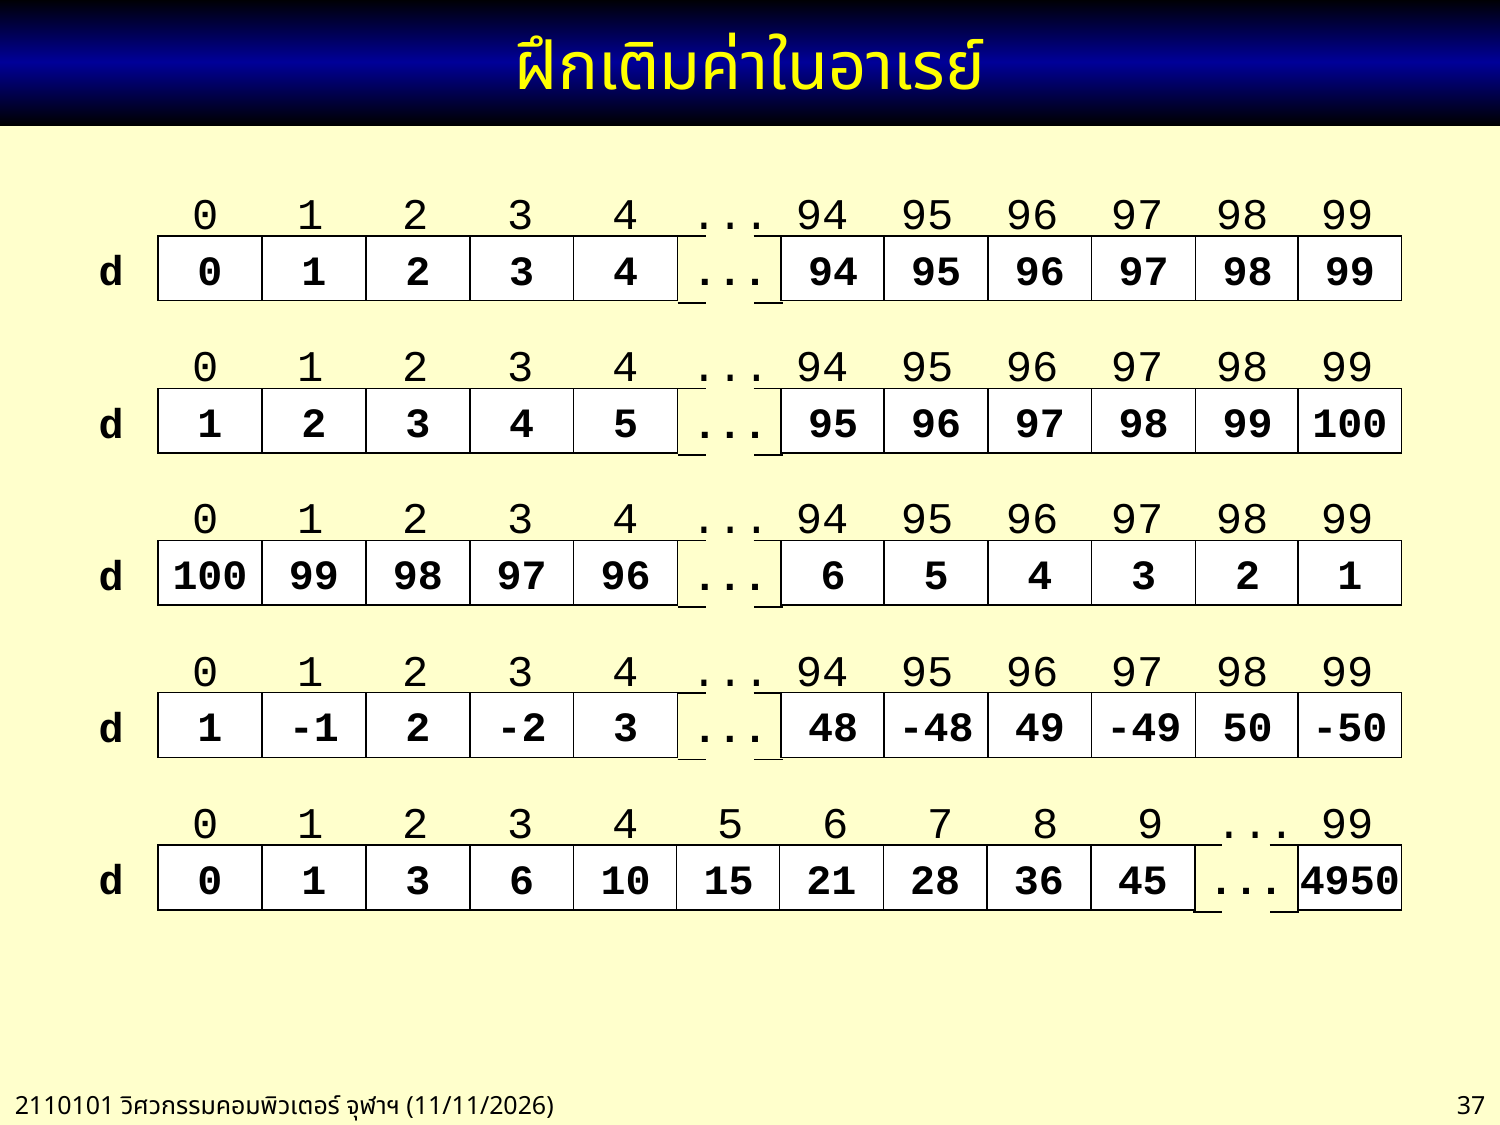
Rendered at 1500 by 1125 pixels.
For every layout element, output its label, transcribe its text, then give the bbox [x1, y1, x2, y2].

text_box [58, 330, 1403, 456]
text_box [58, 634, 1403, 760]
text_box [58, 482, 1403, 608]
title ฝึกเติมค่าในอาเรย์ [0, 0, 1500, 126]
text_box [58, 787, 1403, 913]
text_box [58, 178, 1403, 304]
